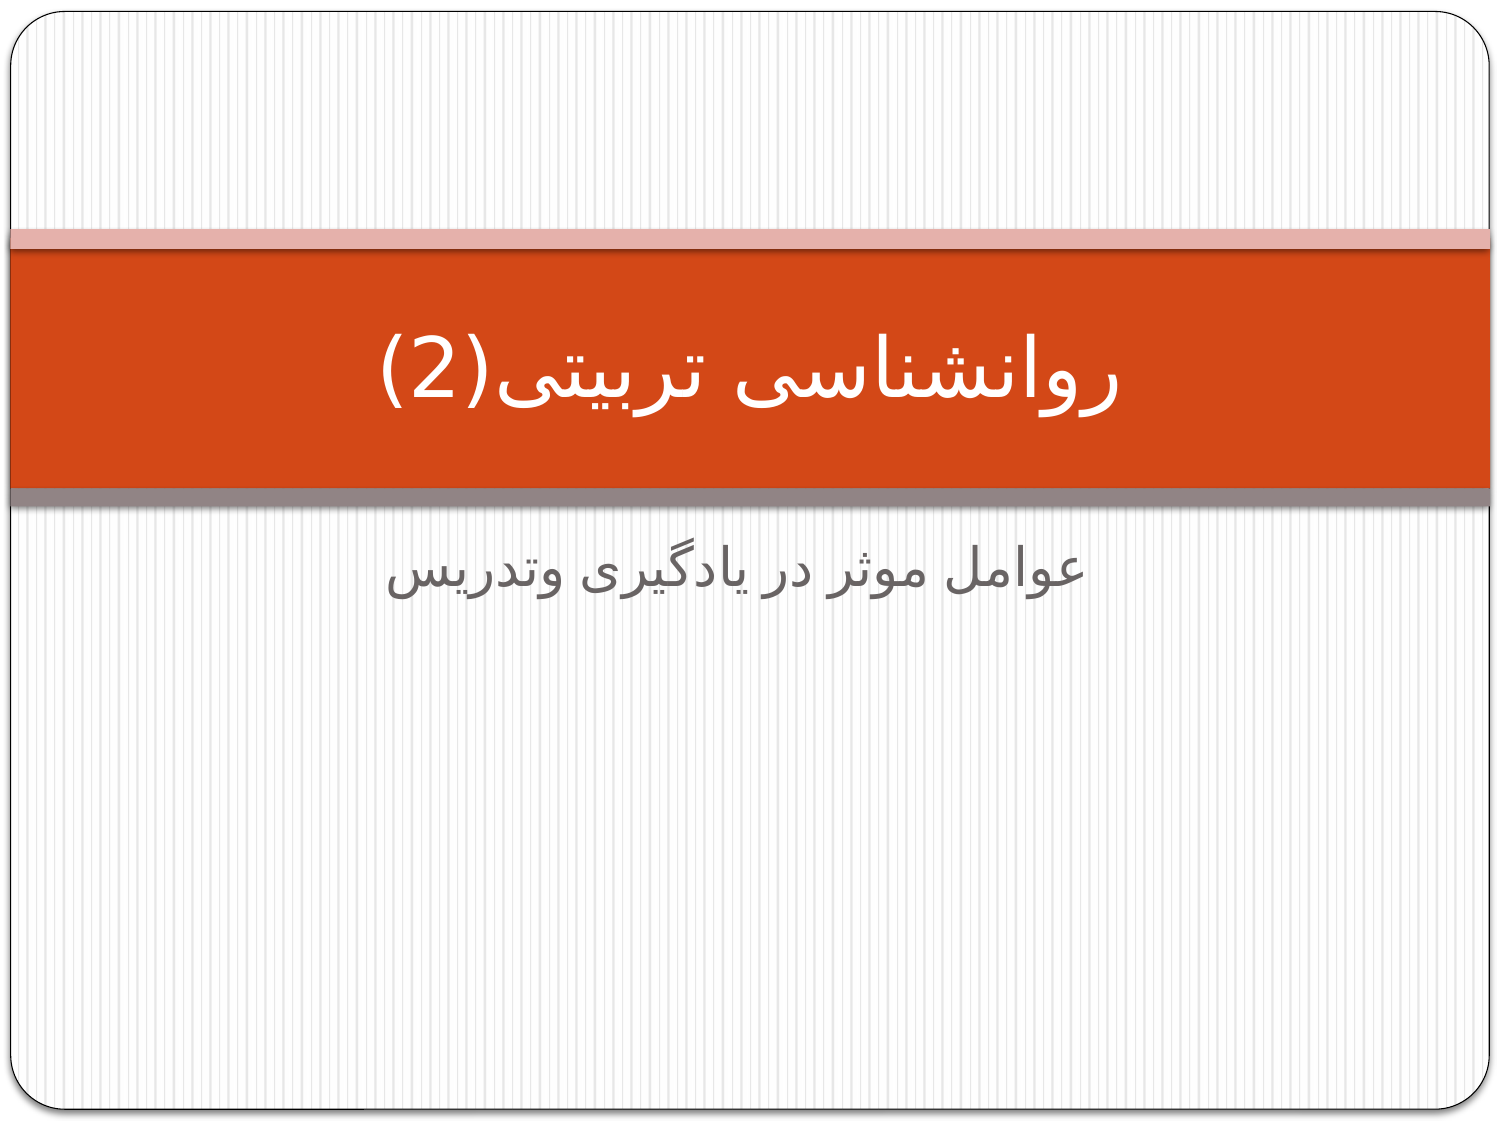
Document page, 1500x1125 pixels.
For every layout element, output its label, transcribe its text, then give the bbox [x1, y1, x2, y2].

subtitle عوامل موثر در یادگیری وتدریس [212, 525, 1263, 788]
title روانشناسی تربیتی(2) [75, 247, 1425, 489]
